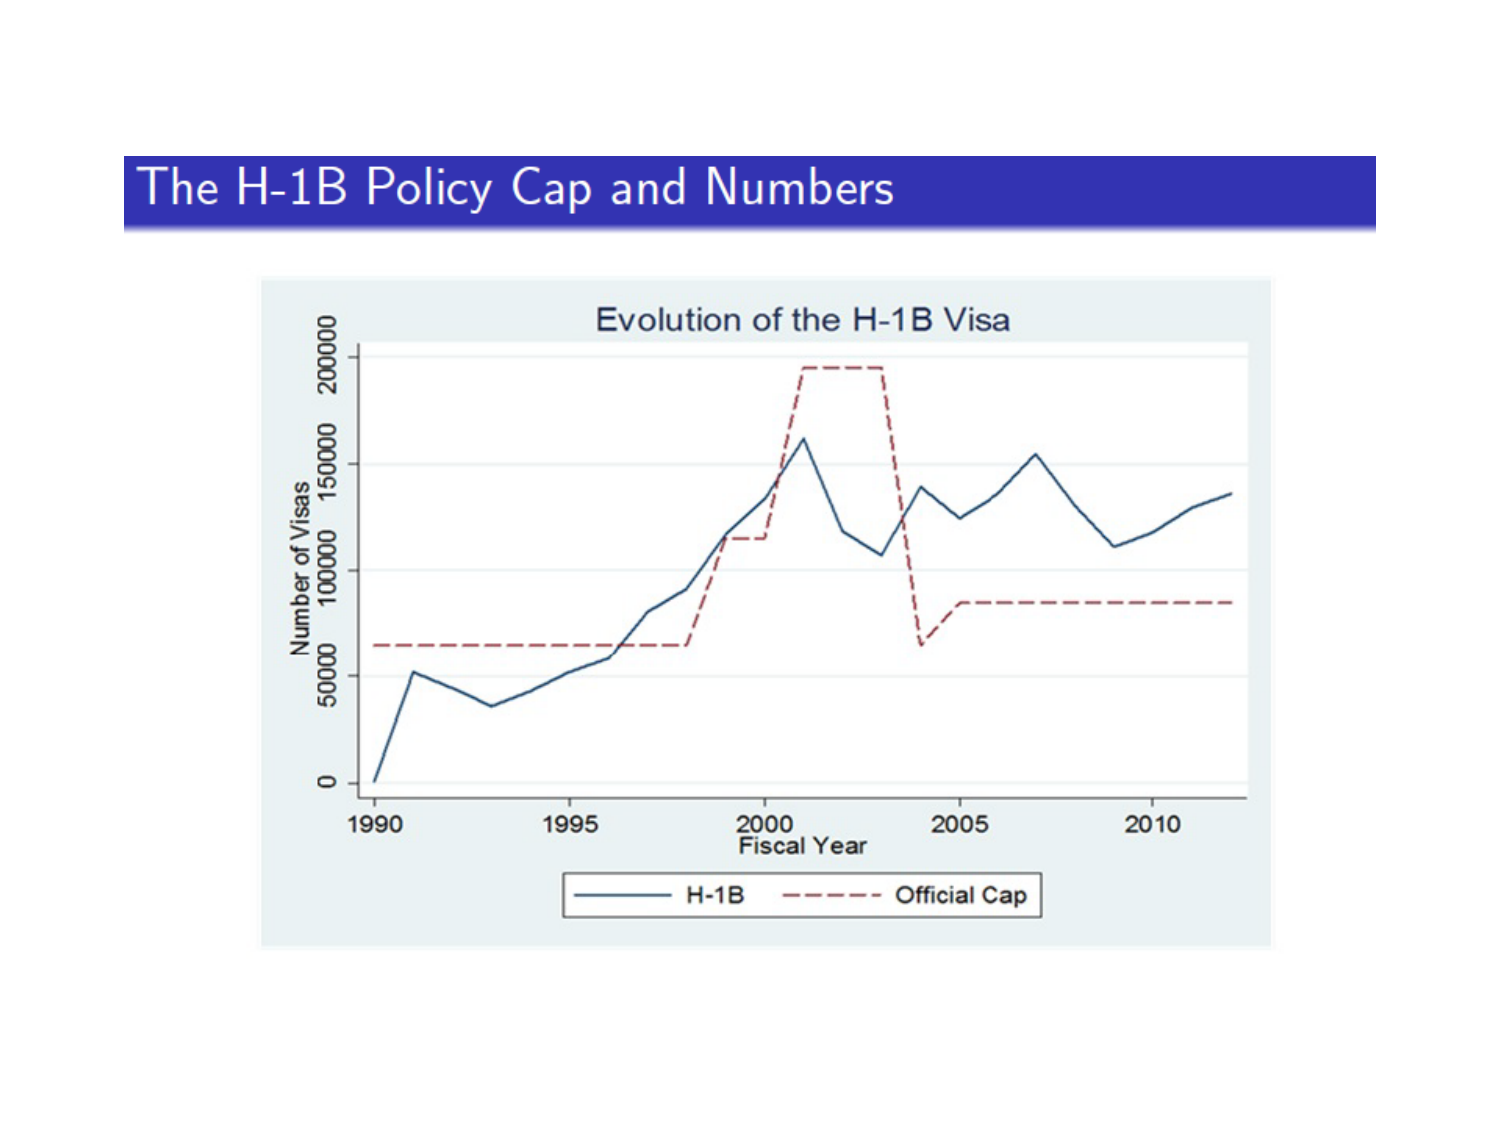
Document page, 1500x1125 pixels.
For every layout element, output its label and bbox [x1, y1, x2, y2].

picture [123, 155, 1376, 969]
